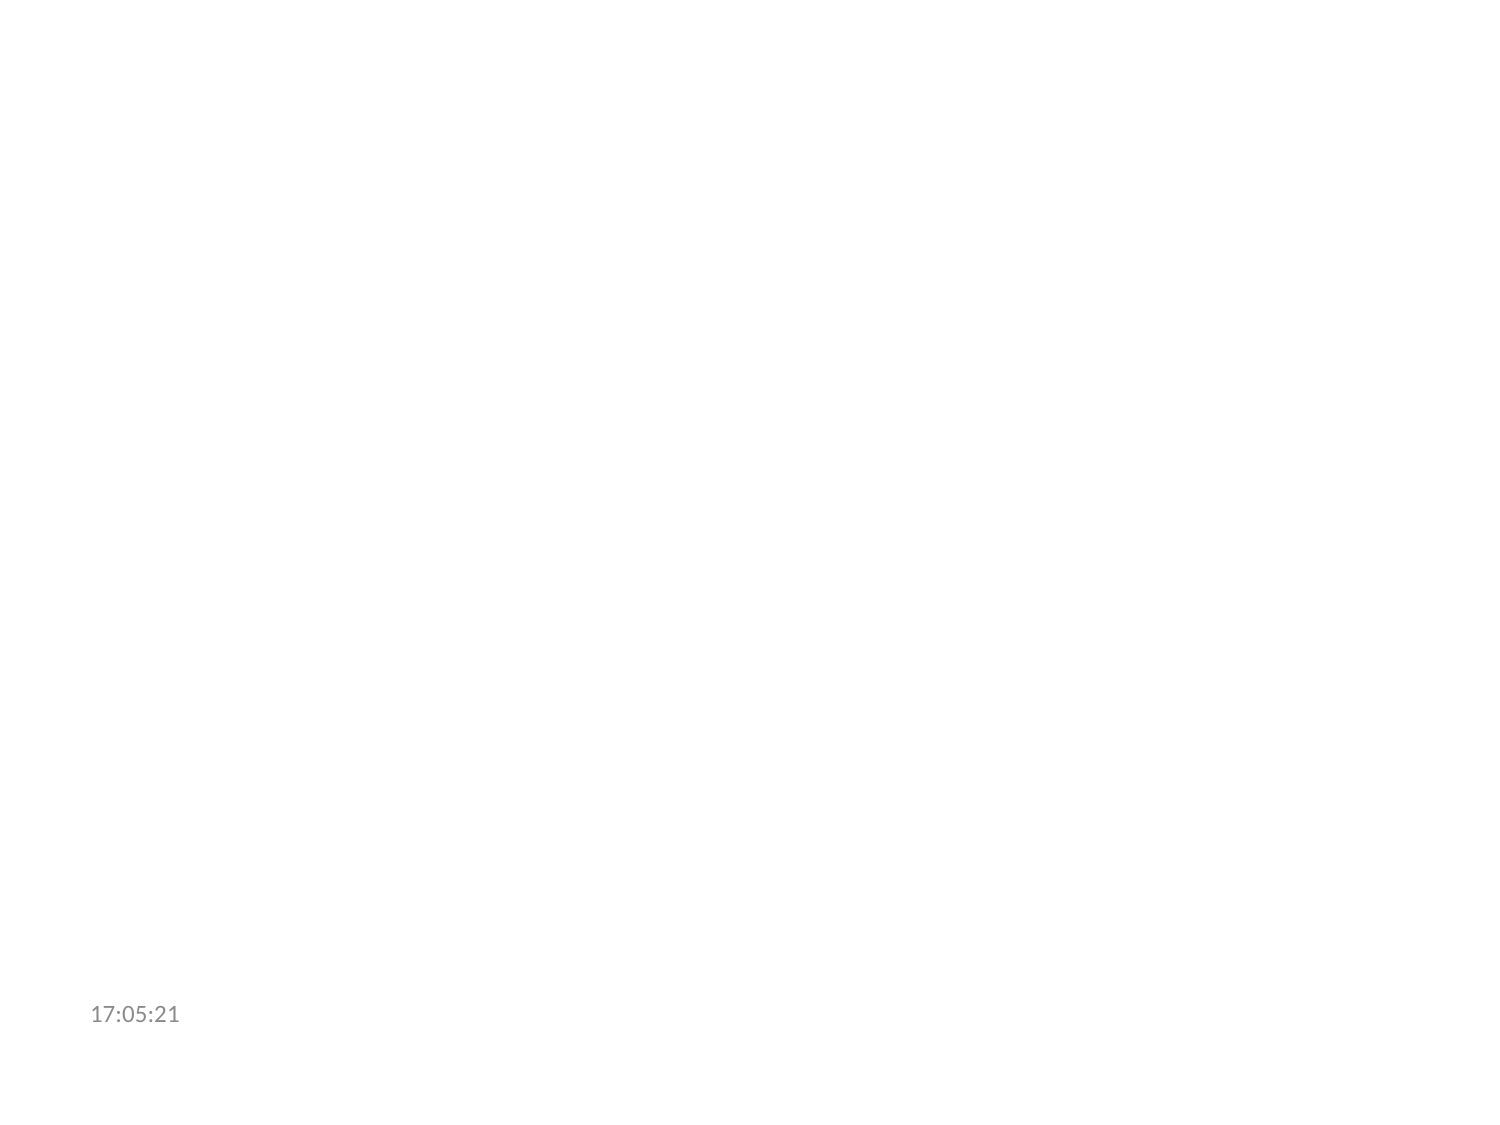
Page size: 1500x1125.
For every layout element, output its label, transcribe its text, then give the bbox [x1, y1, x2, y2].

text_box 15:35:09 [75, 982, 425, 1043]
